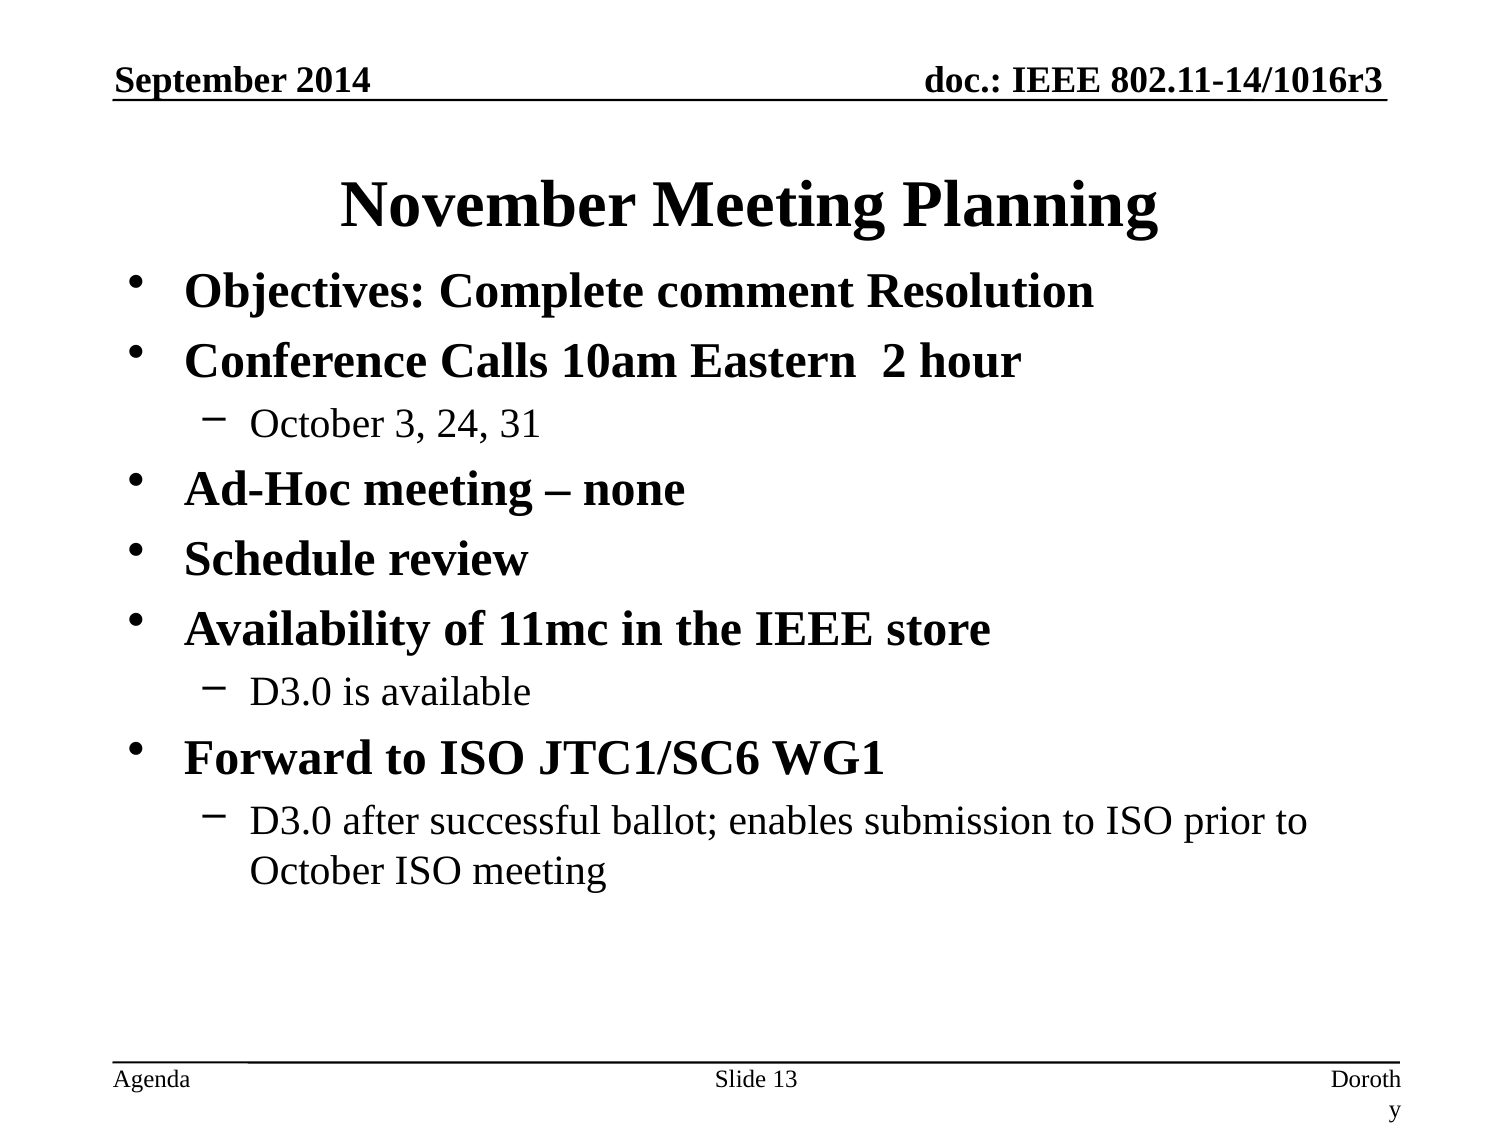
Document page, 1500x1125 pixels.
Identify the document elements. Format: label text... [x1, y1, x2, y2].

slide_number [114, 54, 425, 100]
slide_number Slide 13 [712, 1063, 800, 1093]
list Objectives: Complete comment Resolution Conference Calls 10am Eastern 2 hour October 3, 24, 31 Ad-Hoc meeting – none Schedule review Availability of 11mc in the IEEE store D3.0 is available Forward to ISO JTC1/SC6 WG1 D3.0 after successful ballot; enables submission to ISO prior to October ISO meeting [112, 249, 1388, 1063]
footer Dorothy Stanley, Aruba Networks [1325, 1062, 1402, 1093]
title November Meeting Planning [112, 112, 1388, 249]
